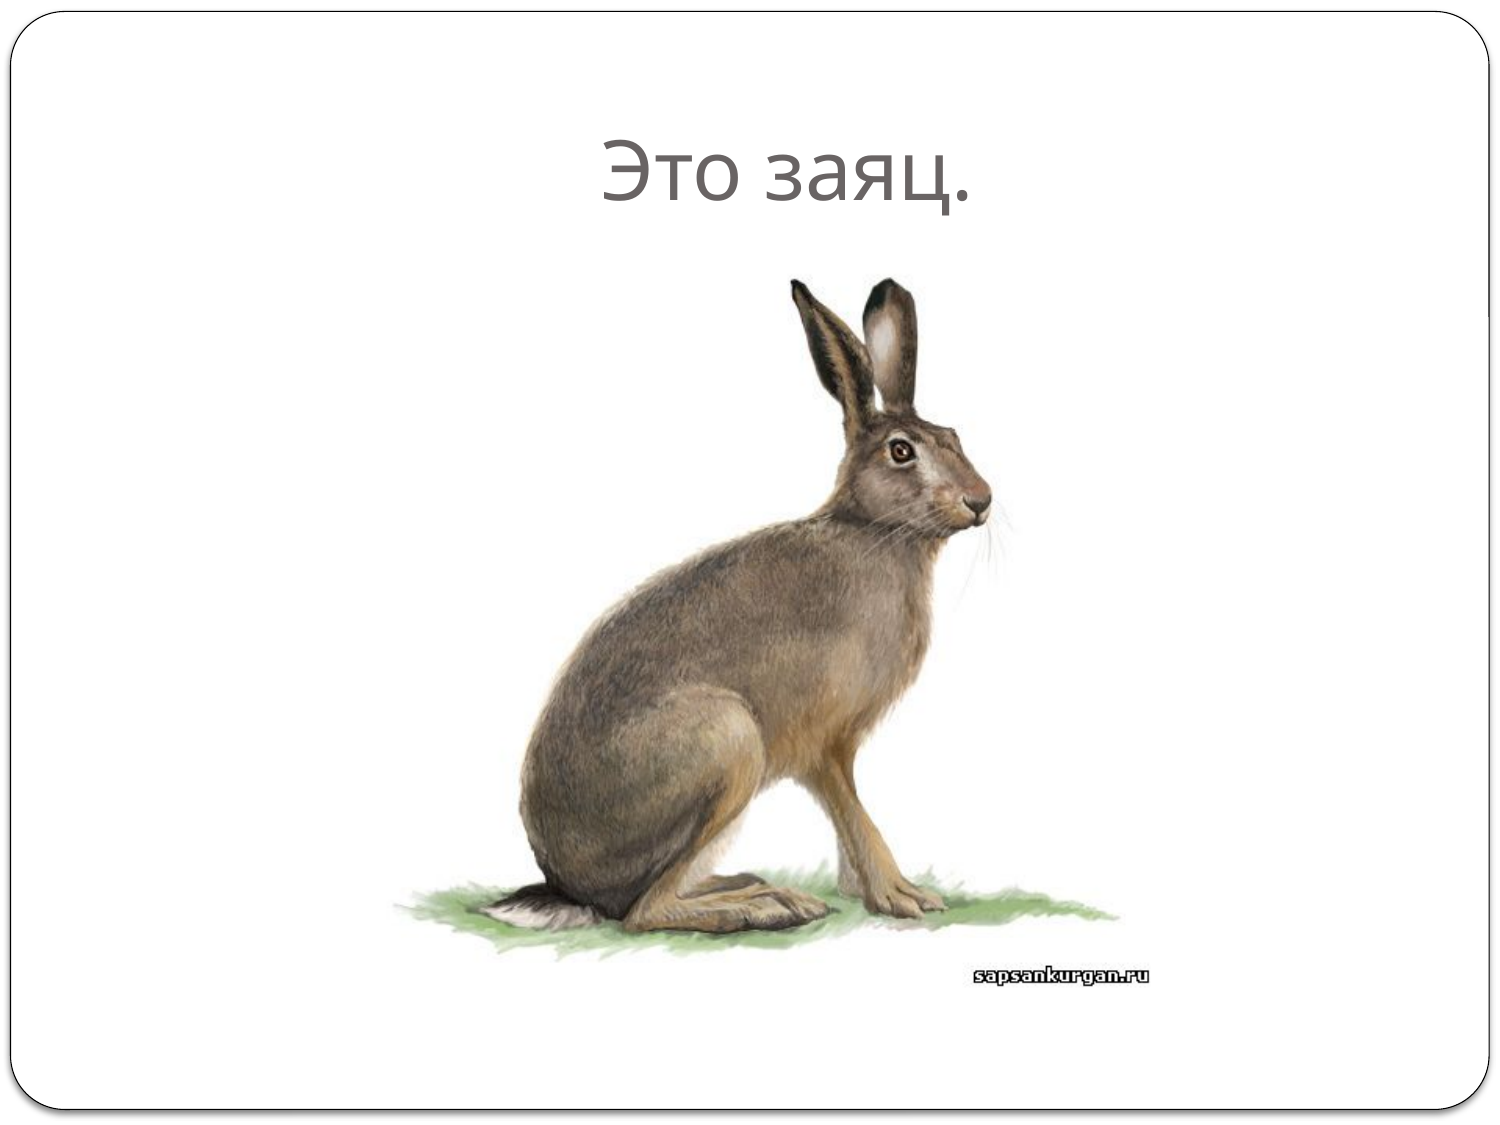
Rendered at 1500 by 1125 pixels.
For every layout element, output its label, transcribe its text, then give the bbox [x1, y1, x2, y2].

title Это заяц. [150, 45, 1425, 233]
picture [374, 237, 1157, 991]
